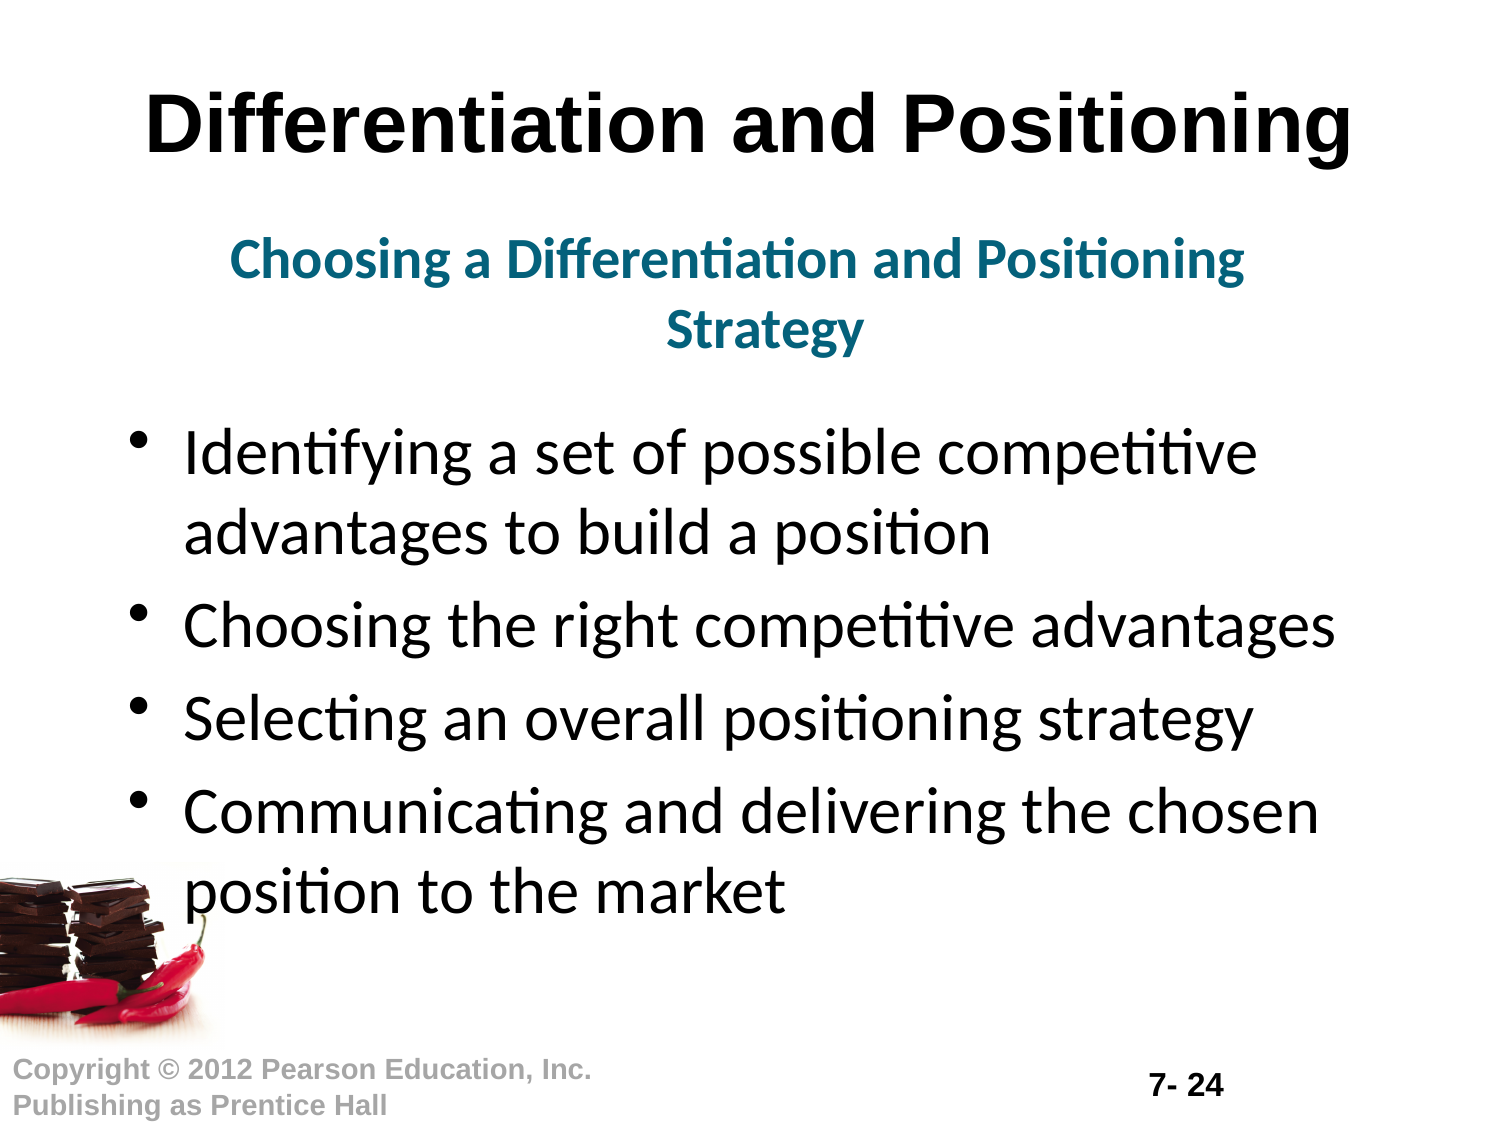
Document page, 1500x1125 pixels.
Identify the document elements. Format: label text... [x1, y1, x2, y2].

list Choosing a Differentiation and Positioning Strategy [149, 212, 1326, 276]
picture [0, 862, 112, 1050]
list Identifying a set of possible competitive advantages to build a position Choosing the right competitive advantages Selecting an overall positioning strategy Communicating and delivering the chosen position to the market [112, 399, 1388, 1076]
title Differentiation and Positioning [112, 37, 1388, 226]
